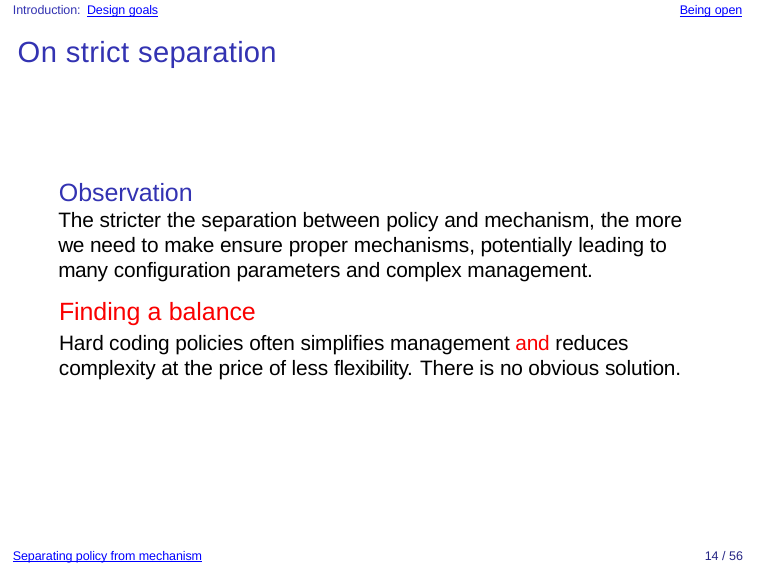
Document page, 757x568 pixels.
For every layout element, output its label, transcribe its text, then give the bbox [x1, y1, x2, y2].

slide_number 14 / 56 [698, 546, 745, 568]
text_box Introduction: Design goals [10, 0, 163, 18]
text_box Being open [677, 0, 745, 18]
text_box On strict separation [15, 30, 280, 69]
text_box Observation The stricter the separation between policy and mechanism, the more we need to make ensure proper mechanisms, potentially leading to many configuration parameters and complex management. Finding a balance Hard coding policies often simplifies management and reduces complexity at the price of less flexibility. There is no obvious solution. [56, 175, 692, 380]
text_box Separating policy from mechanism [10, 546, 206, 563]
